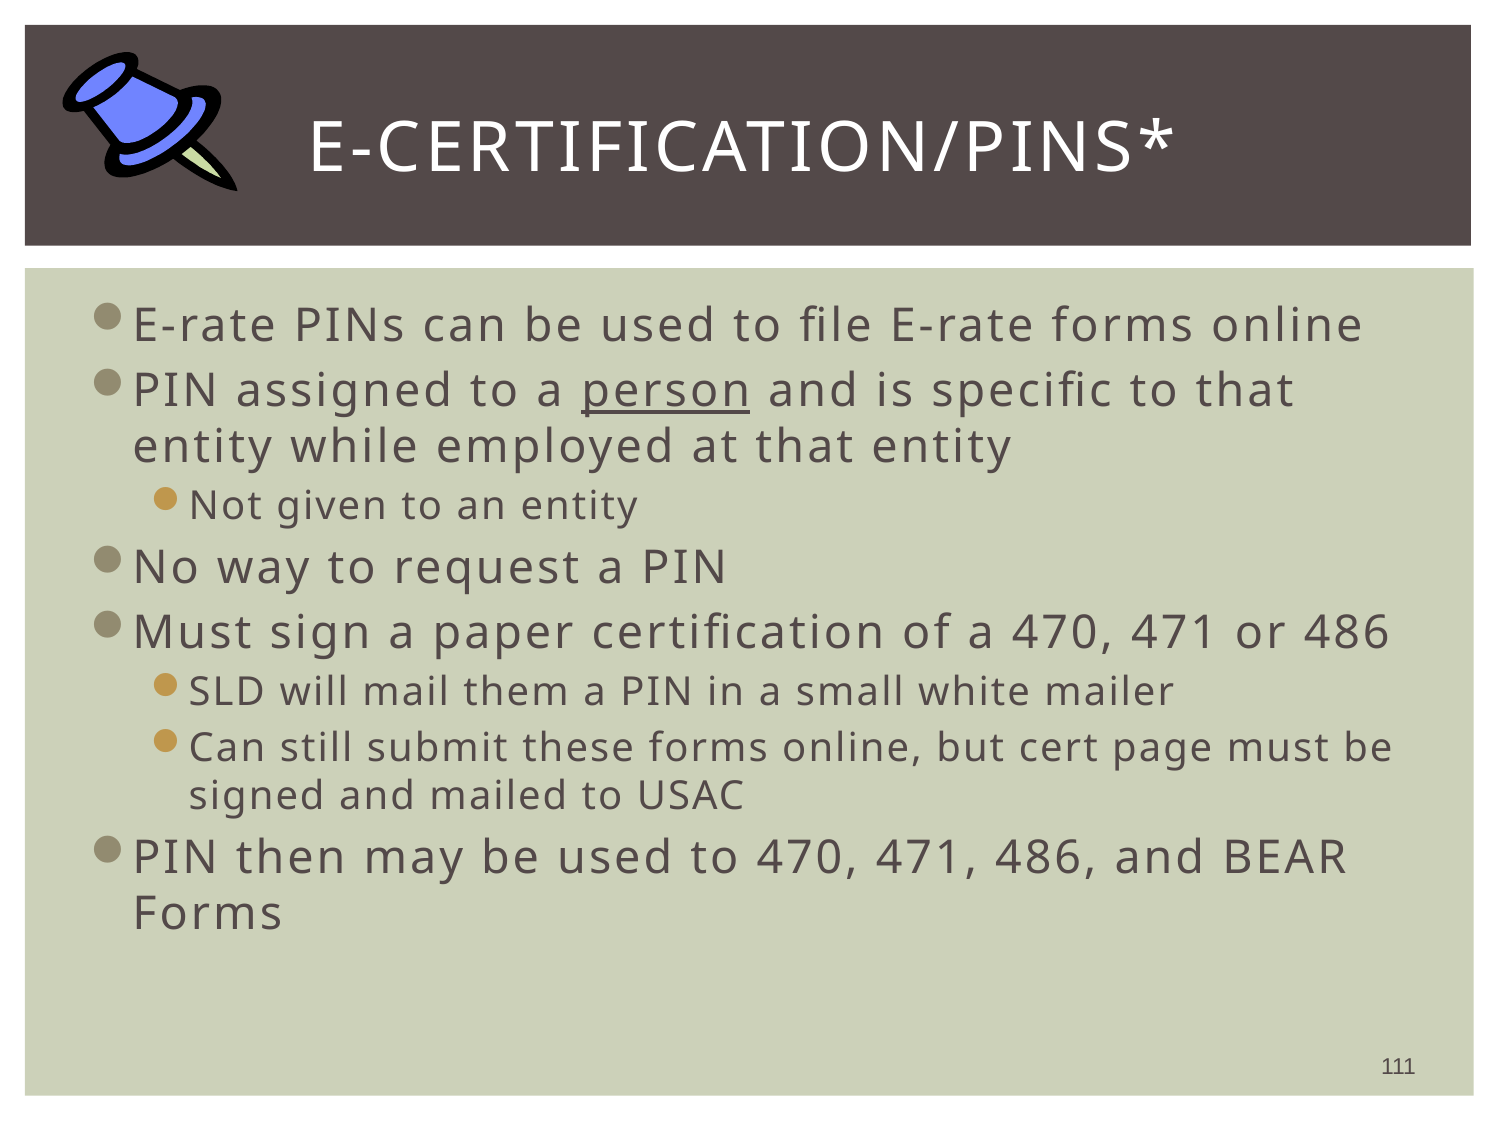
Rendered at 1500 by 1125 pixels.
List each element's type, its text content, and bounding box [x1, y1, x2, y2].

list E-rate PINs can be used to file E-rate forms online PIN assigned to a person and is specific to that entity while employed at that entity Not given to an entity No way to request a PIN Must sign a paper certification of a 470, 471 or 486 SLD will mail them a PIN in a small white mailer Can still submit these forms online, but cert page must be signed and mailed to USAC PIN then may be used to 470, 471, 486, and BEAR Forms [75, 287, 1425, 1008]
slide_number 111 [1349, 1041, 1448, 1089]
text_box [62, 51, 238, 192]
title E-Certification/PINs* [241, 93, 1418, 193]
